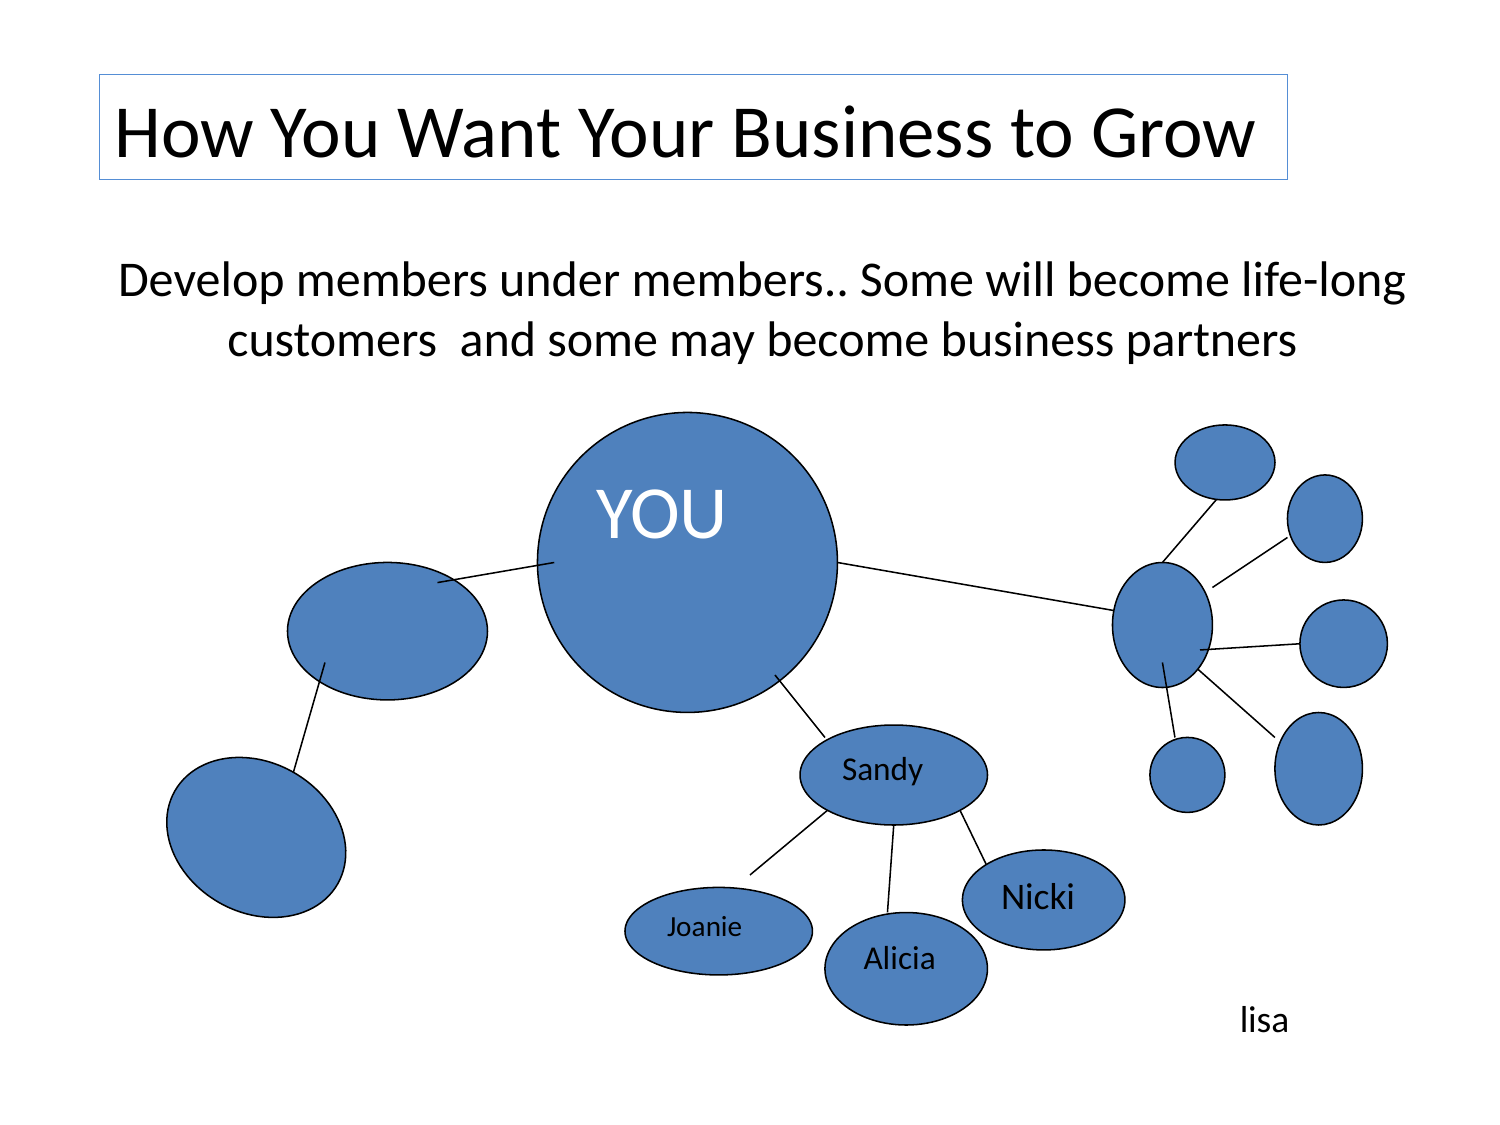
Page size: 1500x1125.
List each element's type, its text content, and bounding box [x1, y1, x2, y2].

text_box [1175, 424, 1276, 496]
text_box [1143, 705, 1195, 719]
text_box Nicki [962, 849, 1125, 950]
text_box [1212, 537, 1288, 588]
text_box [1299, 599, 1388, 688]
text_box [437, 562, 555, 583]
list [125, 413, 1387, 1075]
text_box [756, 803, 822, 882]
text_box [1274, 712, 1363, 826]
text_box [1202, 664, 1271, 743]
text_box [1199, 643, 1301, 651]
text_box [1155, 480, 1244, 557]
text_box lisa [1224, 987, 1413, 1048]
text_box Sandy [800, 725, 988, 825]
text_box [287, 562, 488, 700]
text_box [837, 562, 1126, 613]
text_box Alicia [824, 912, 988, 1026]
text_box [166, 757, 346, 918]
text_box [768, 680, 832, 732]
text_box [293, 662, 326, 773]
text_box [846, 865, 935, 873]
text_box YOU [537, 412, 838, 713]
text_box How You Want Your Business to Grow [99, 74, 1288, 180]
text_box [945, 824, 1001, 851]
text_box [1112, 563, 1213, 688]
text_box [1149, 737, 1225, 813]
text_box Joanie [624, 887, 813, 975]
text_box [1287, 474, 1363, 563]
title Develop members under members.. Some will become life-long customers and some may become business partners [87, 200, 1438, 413]
